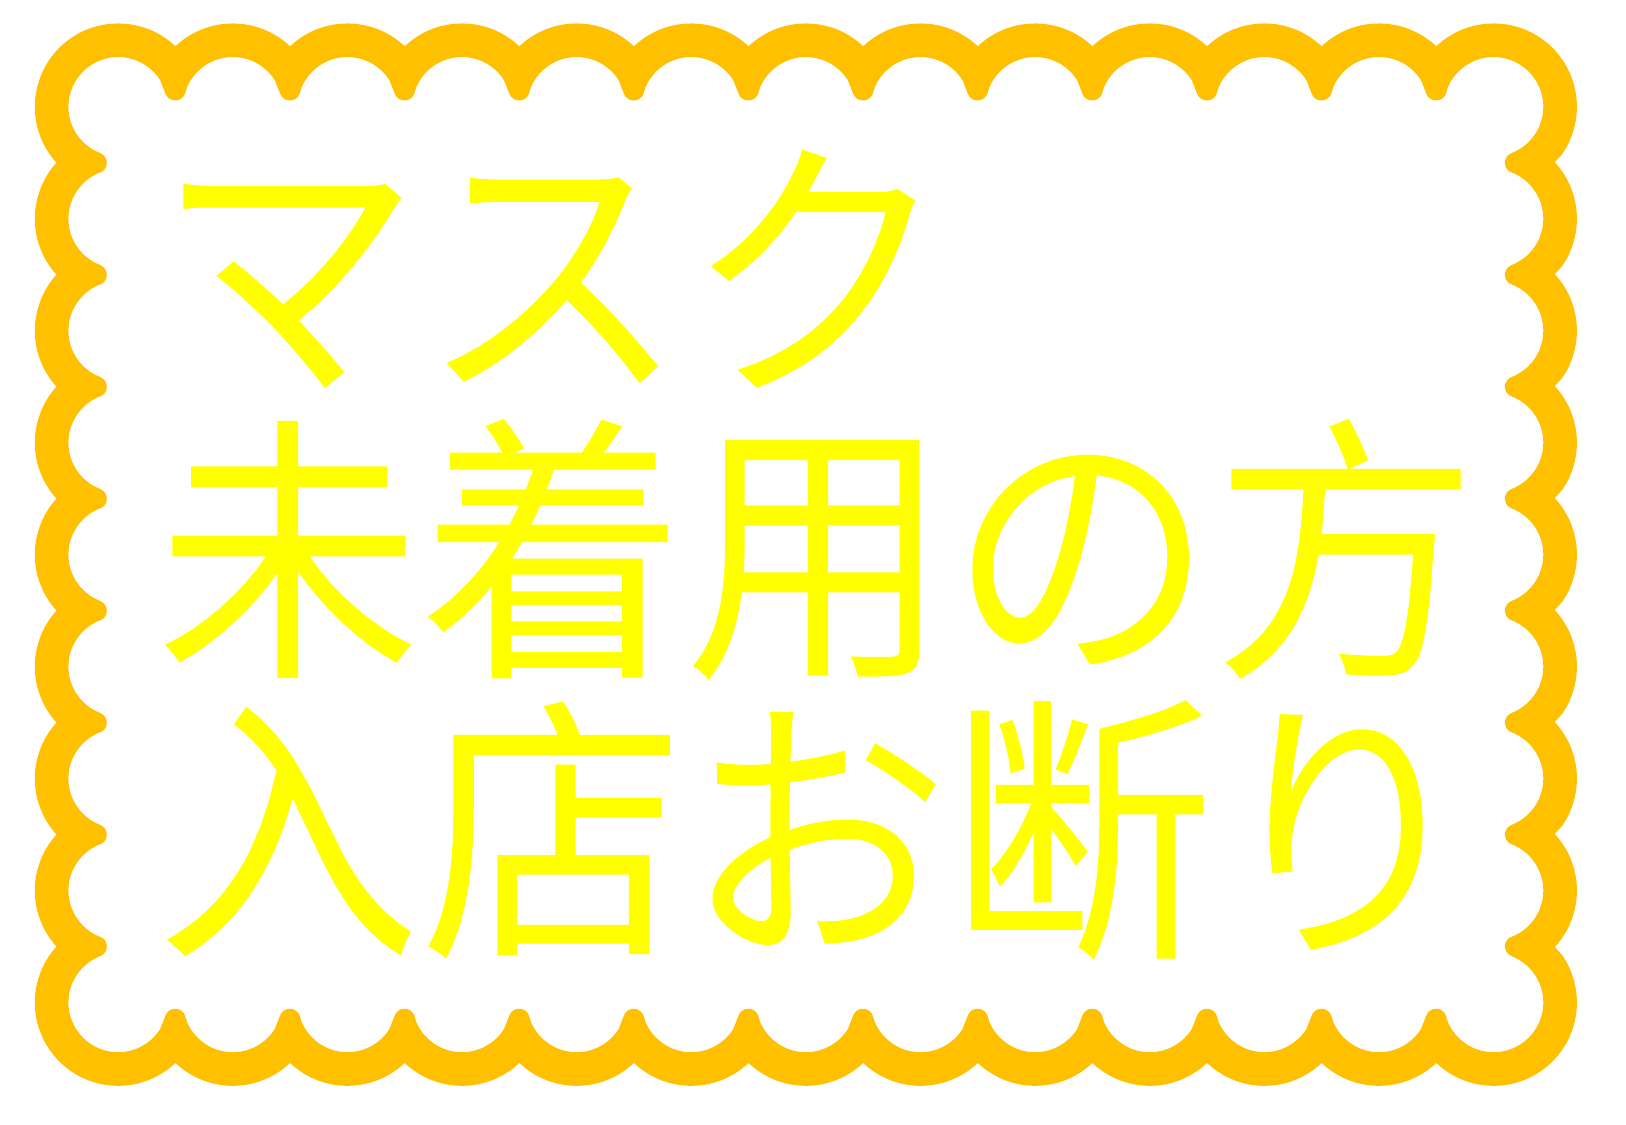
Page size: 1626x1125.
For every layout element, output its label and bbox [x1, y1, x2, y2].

text_box [43, 31, 1569, 1078]
